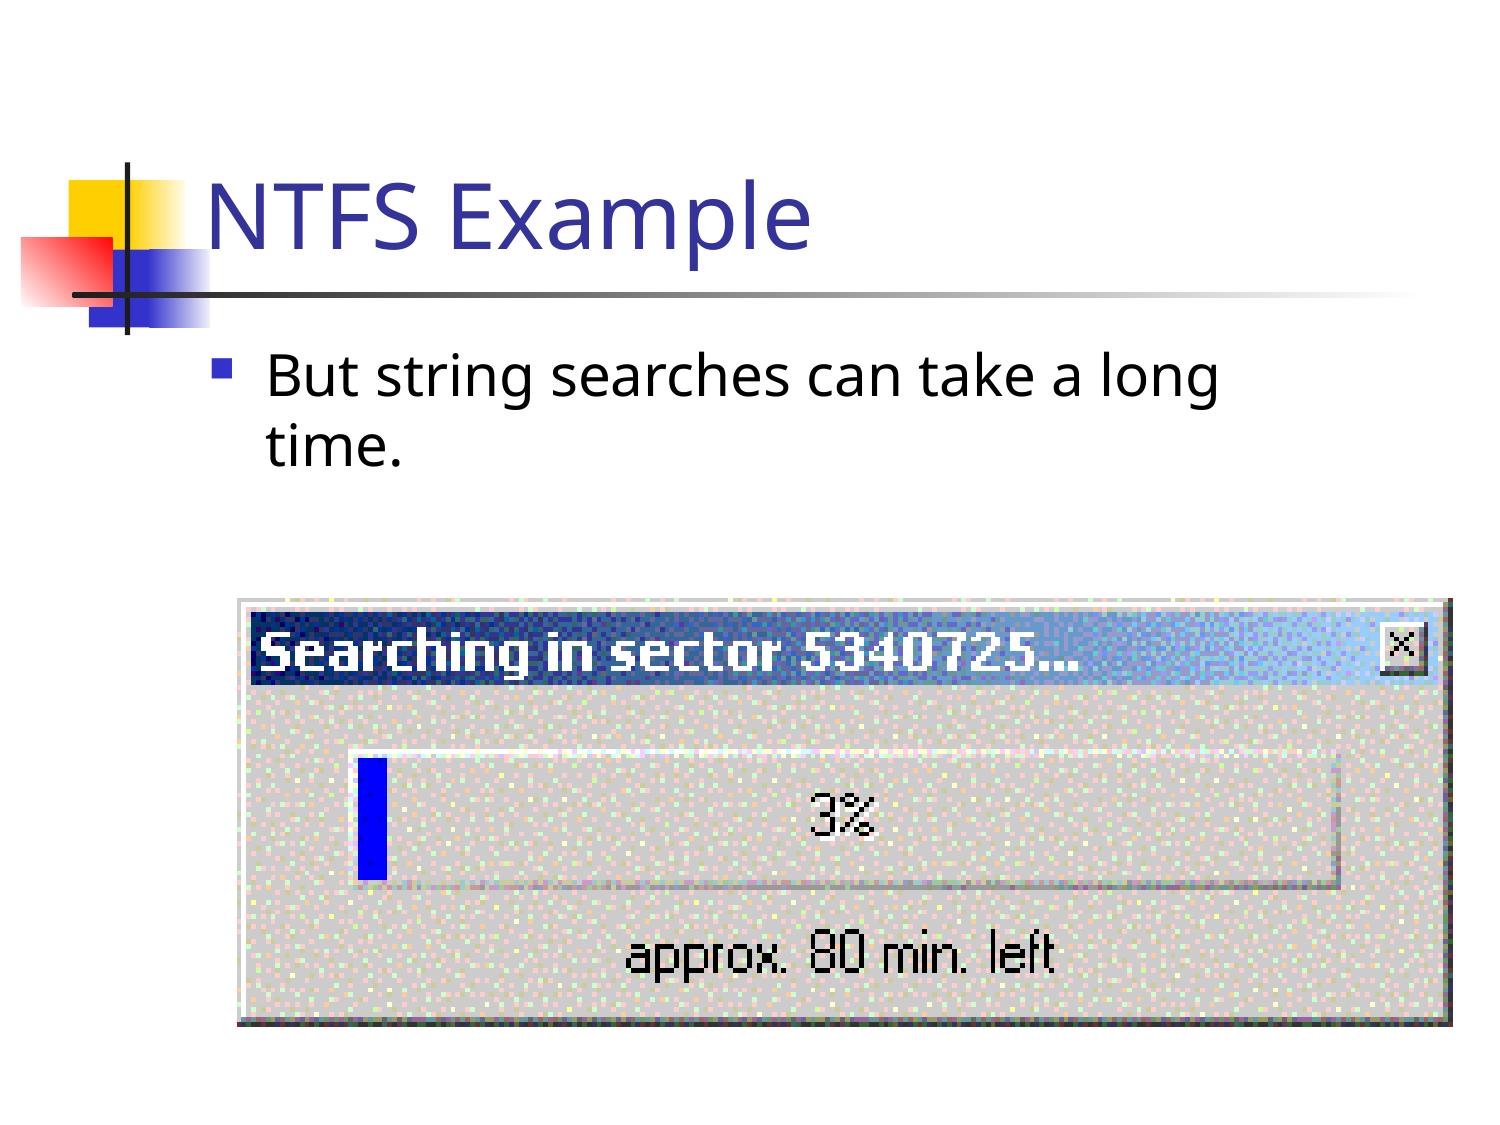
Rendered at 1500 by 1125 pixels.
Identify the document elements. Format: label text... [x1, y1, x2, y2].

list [237, 598, 1463, 1032]
list But string searches can take a long time. [193, 330, 1238, 1007]
title NTFS Example [188, 34, 1468, 276]
